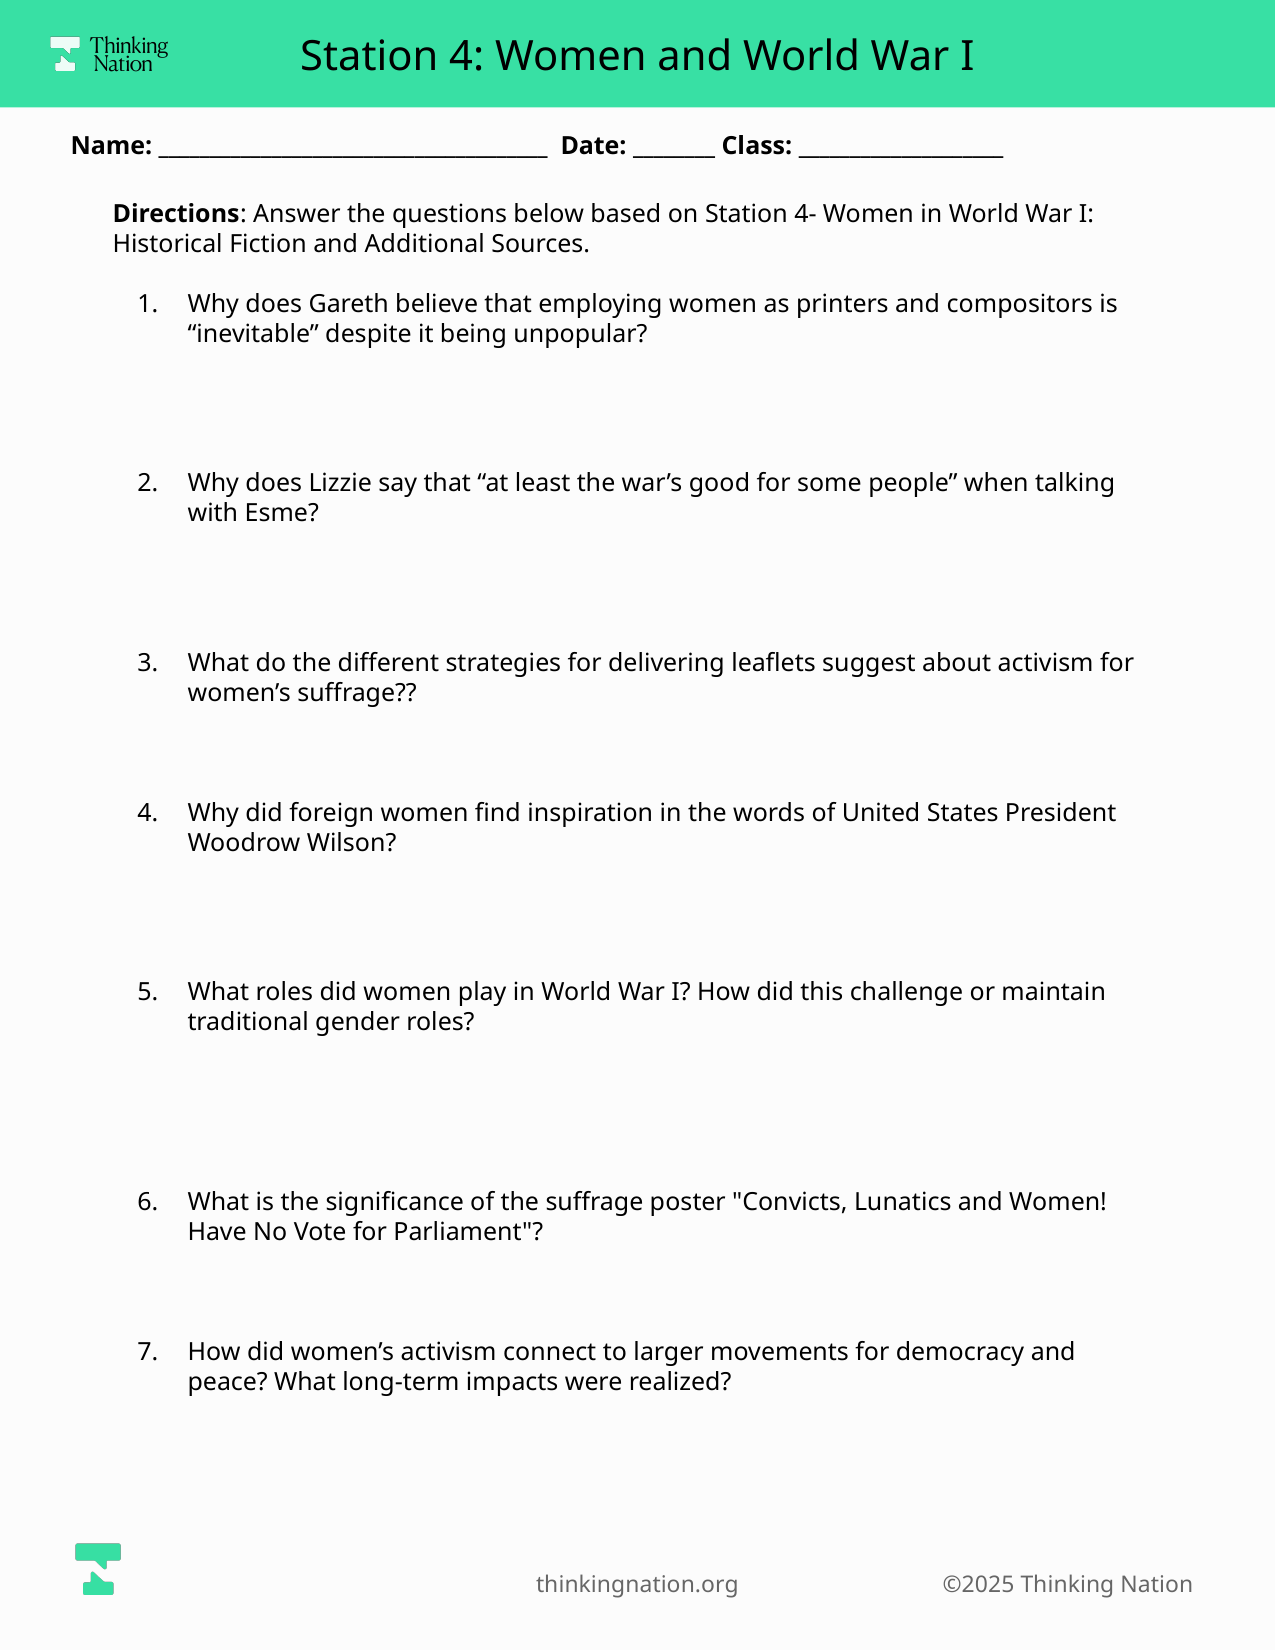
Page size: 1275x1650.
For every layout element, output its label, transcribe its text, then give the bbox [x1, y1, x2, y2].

text_box Station 4: Women and World War I [0, 0, 1275, 108]
text_box Name: ______________________________________ Date: ________ Class: ____________________ [55, 114, 1223, 174]
picture [36, 25, 172, 82]
picture [62, 1533, 134, 1605]
text_box thinkingnation.org [486, 1553, 789, 1605]
text_box Directions: Answer the questions below based on Station 4- Women in World War I: Historical Fiction and Additional Sources. Why does Gareth believe that employing women as printers and compositors is “inevitable” despite it being unpopular? Why does Lizzie say that “at least the war’s good for some people” when talking with Esme? What do the different strategies for delivering leaflets suggest about activism for women’s suffrage?? Why did foreign women find inspiration in the words of United States President Woodrow Wilson? What roles did women play in World War I? How did this challenge or maintain traditional gender roles? What is the significance of the suffrage poster "Convicts, Lunatics and Women! Have No Vote for Parliament"? How did women’s activism connect to larger movements for democracy and peace? What long-term impacts were realized? [97, 182, 1178, 1441]
text_box ©2025 Thinking Nation [907, 1553, 1210, 1605]
